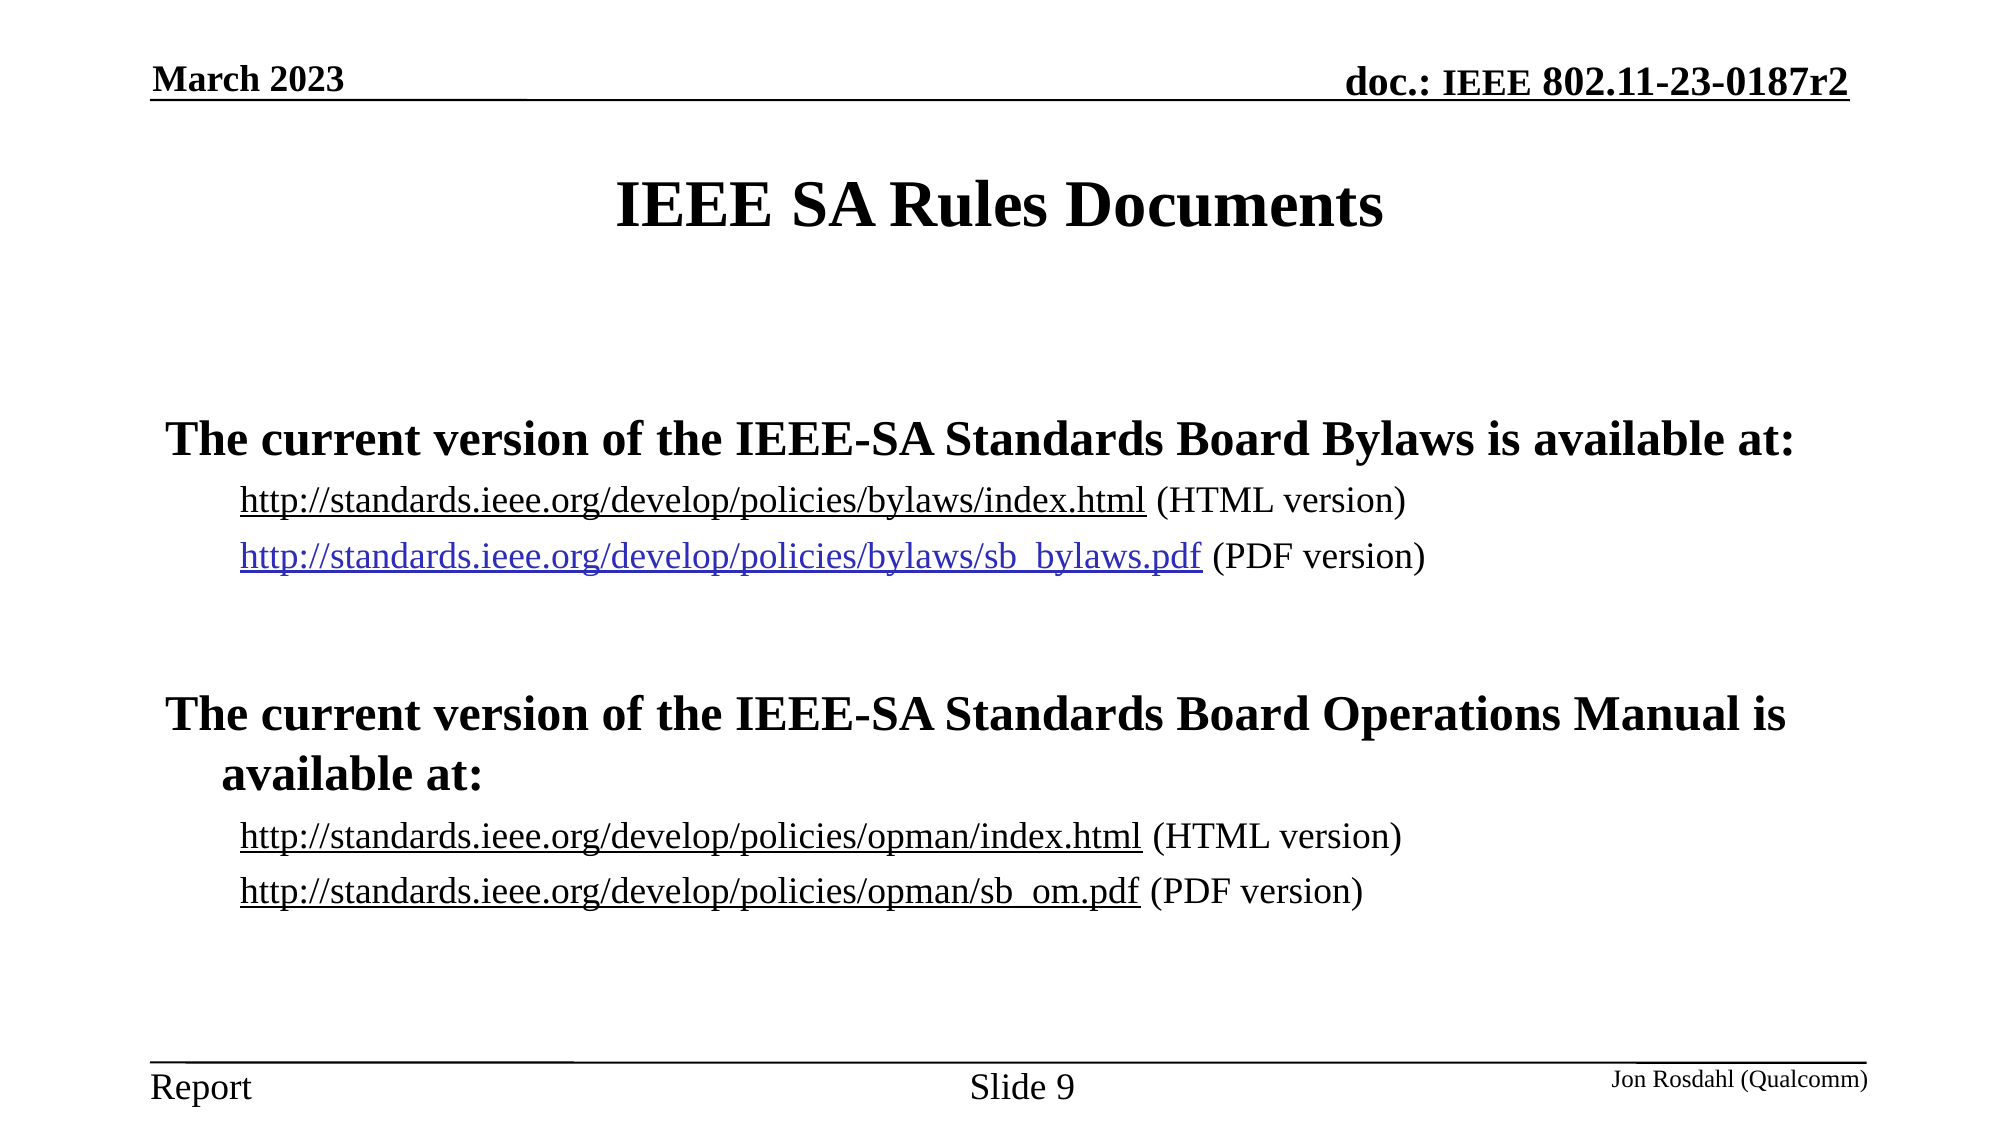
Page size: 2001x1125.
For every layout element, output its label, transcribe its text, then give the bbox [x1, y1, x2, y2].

footer Jon Rosdahl (Qualcomm) [1171, 1061, 1869, 1093]
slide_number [152, 54, 563, 100]
slide_number Slide 9 [950, 1061, 1095, 1125]
title IEEE SA Rules Documents [149, 112, 1850, 288]
list The current version of the IEEE-SA Standards Board Bylaws is available at: http://standards.ieee.org/develop/policies/bylaws/index.html (HTML version) http://standards.ieee.org/develop/policies/bylaws/sb_bylaws.pdf (PDF version) The current version of the IEEE-SA Standards Board Operations Manual is available at: http://standards.ieee.org/develop/policies/opman/index.html (HTML version) http://standards.ieee.org/develop/policies/opman/sb_om.pdf (PDF version) [149, 324, 1850, 1000]
